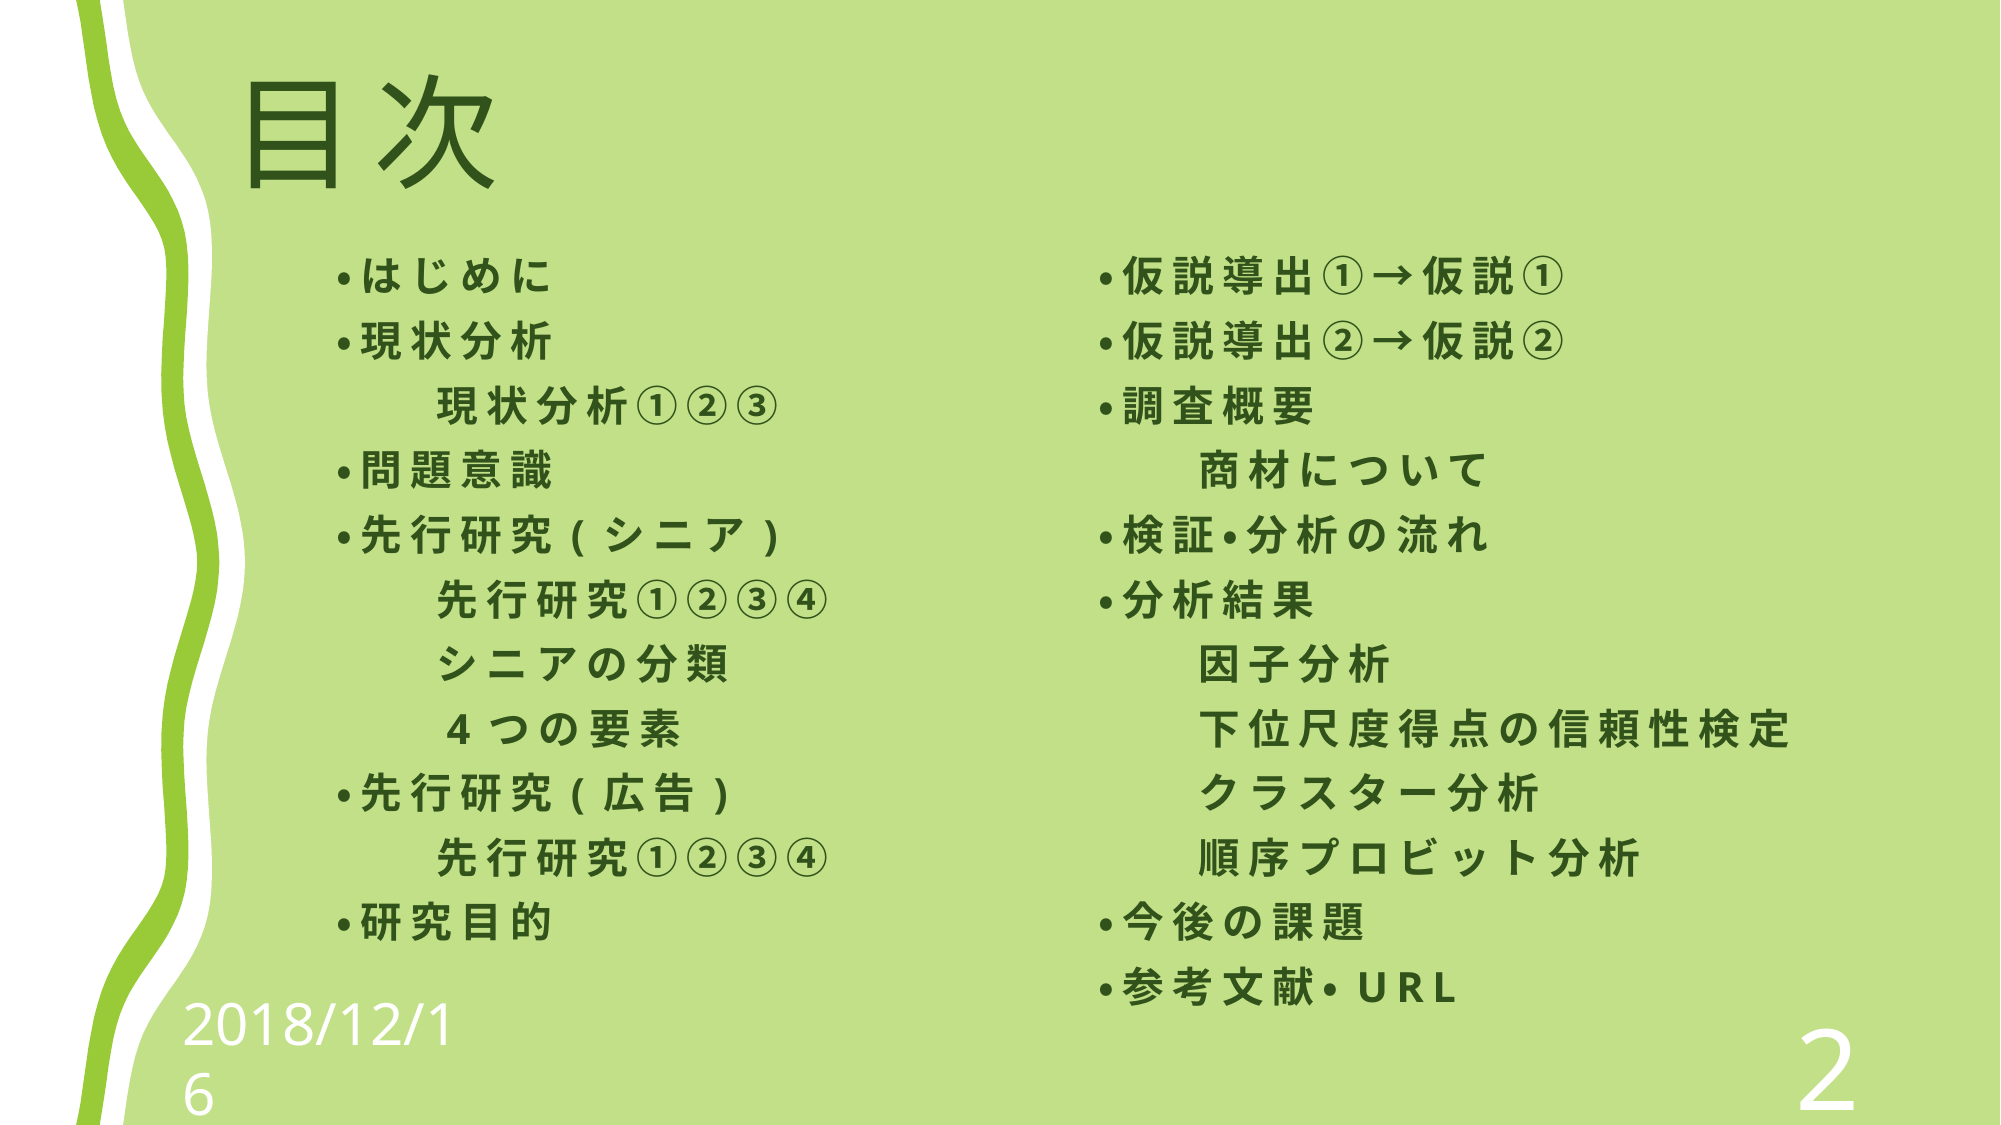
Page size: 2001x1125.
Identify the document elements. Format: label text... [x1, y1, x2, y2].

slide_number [167, 1028, 482, 1086]
title 目次 [216, 21, 1560, 214]
list ・はじめに ・現状分析 現状分析①②③ ・問題意識 ・先行研究(シニア) 先行研究①②③④ シニアの分類 4つの要素 ・先行研究(広告) 先行研究①②③④ ・研究目的 ・仮説導出①→仮説① ・仮説導出②→仮説② ・調査概要 商材について ・検証・分析の流れ ・分析結果 因子分析 下位尺度得点の信頼性検定 クラスター分析 順序プロビット分析 ・今後の課題 ・参考文献・URL [321, 242, 1875, 1125]
slide_number 2 [1630, 1045, 1875, 1103]
